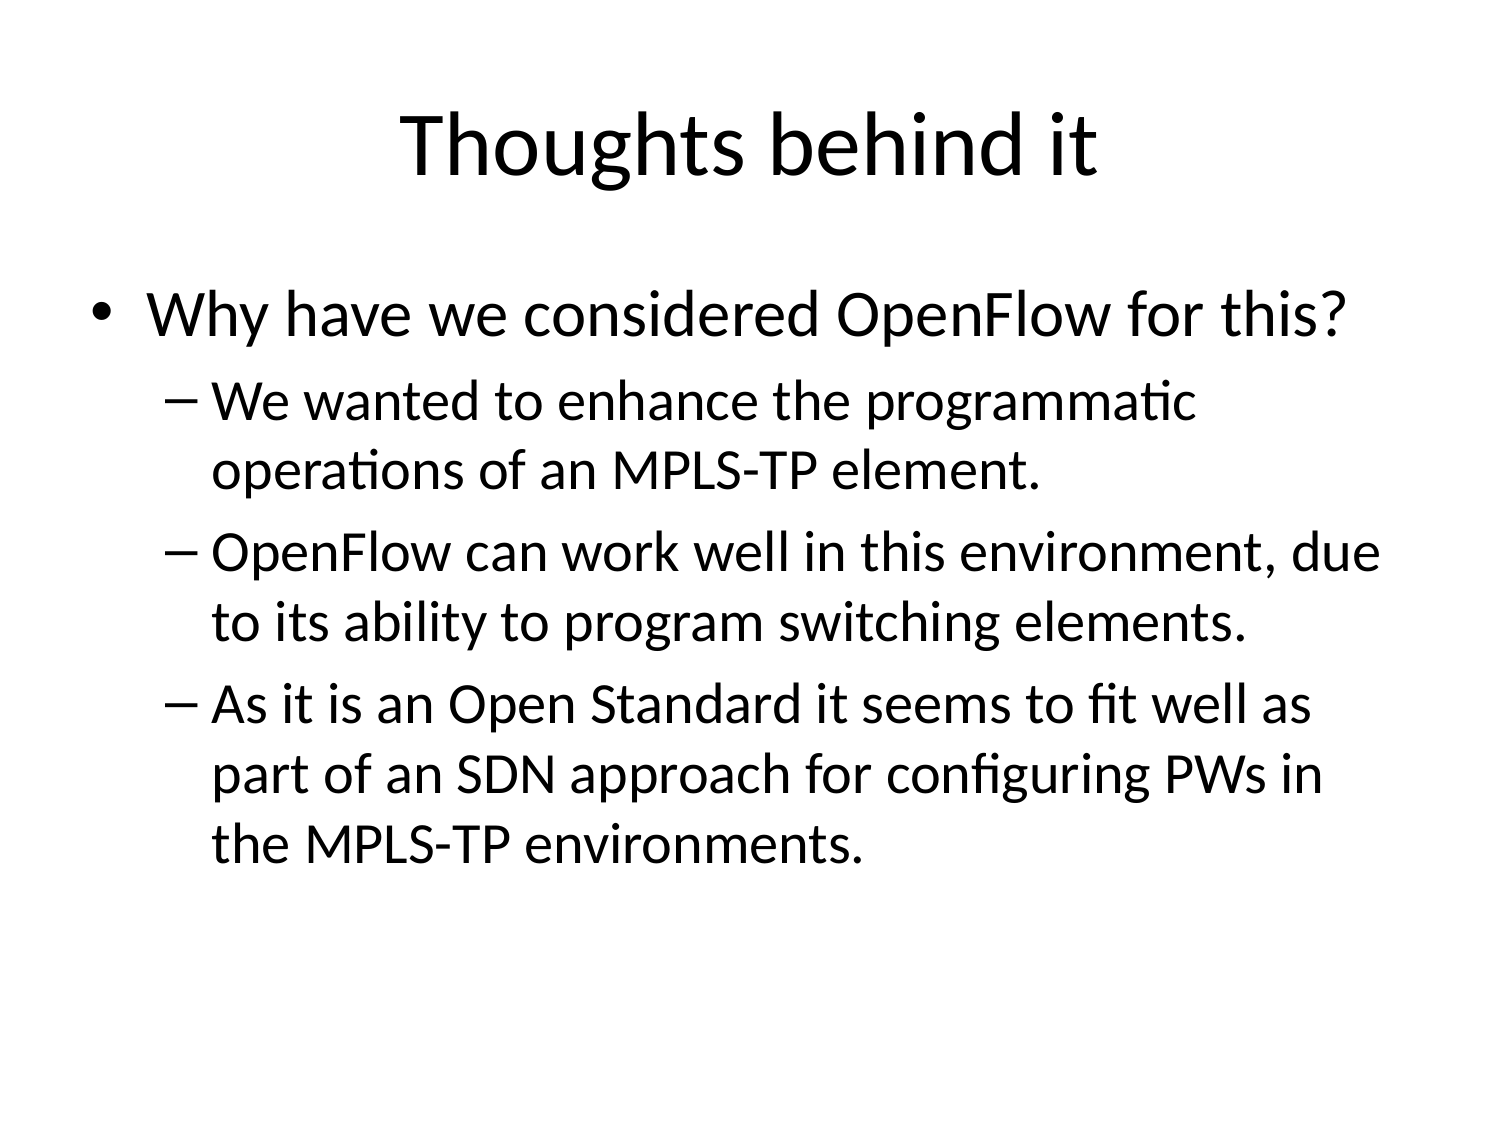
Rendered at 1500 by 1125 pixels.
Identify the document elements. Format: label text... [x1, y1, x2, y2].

title Thoughts behind it [75, 45, 1425, 233]
list Why have we considered OpenFlow for this? We wanted to enhance the programmatic operations of an MPLS-TP element. OpenFlow can work well in this environment, due to its ability to program switching elements. As it is an Open Standard it seems to fit well as part of an SDN approach for configuring PWs in the MPLS-TP environments. [75, 262, 1425, 1005]
